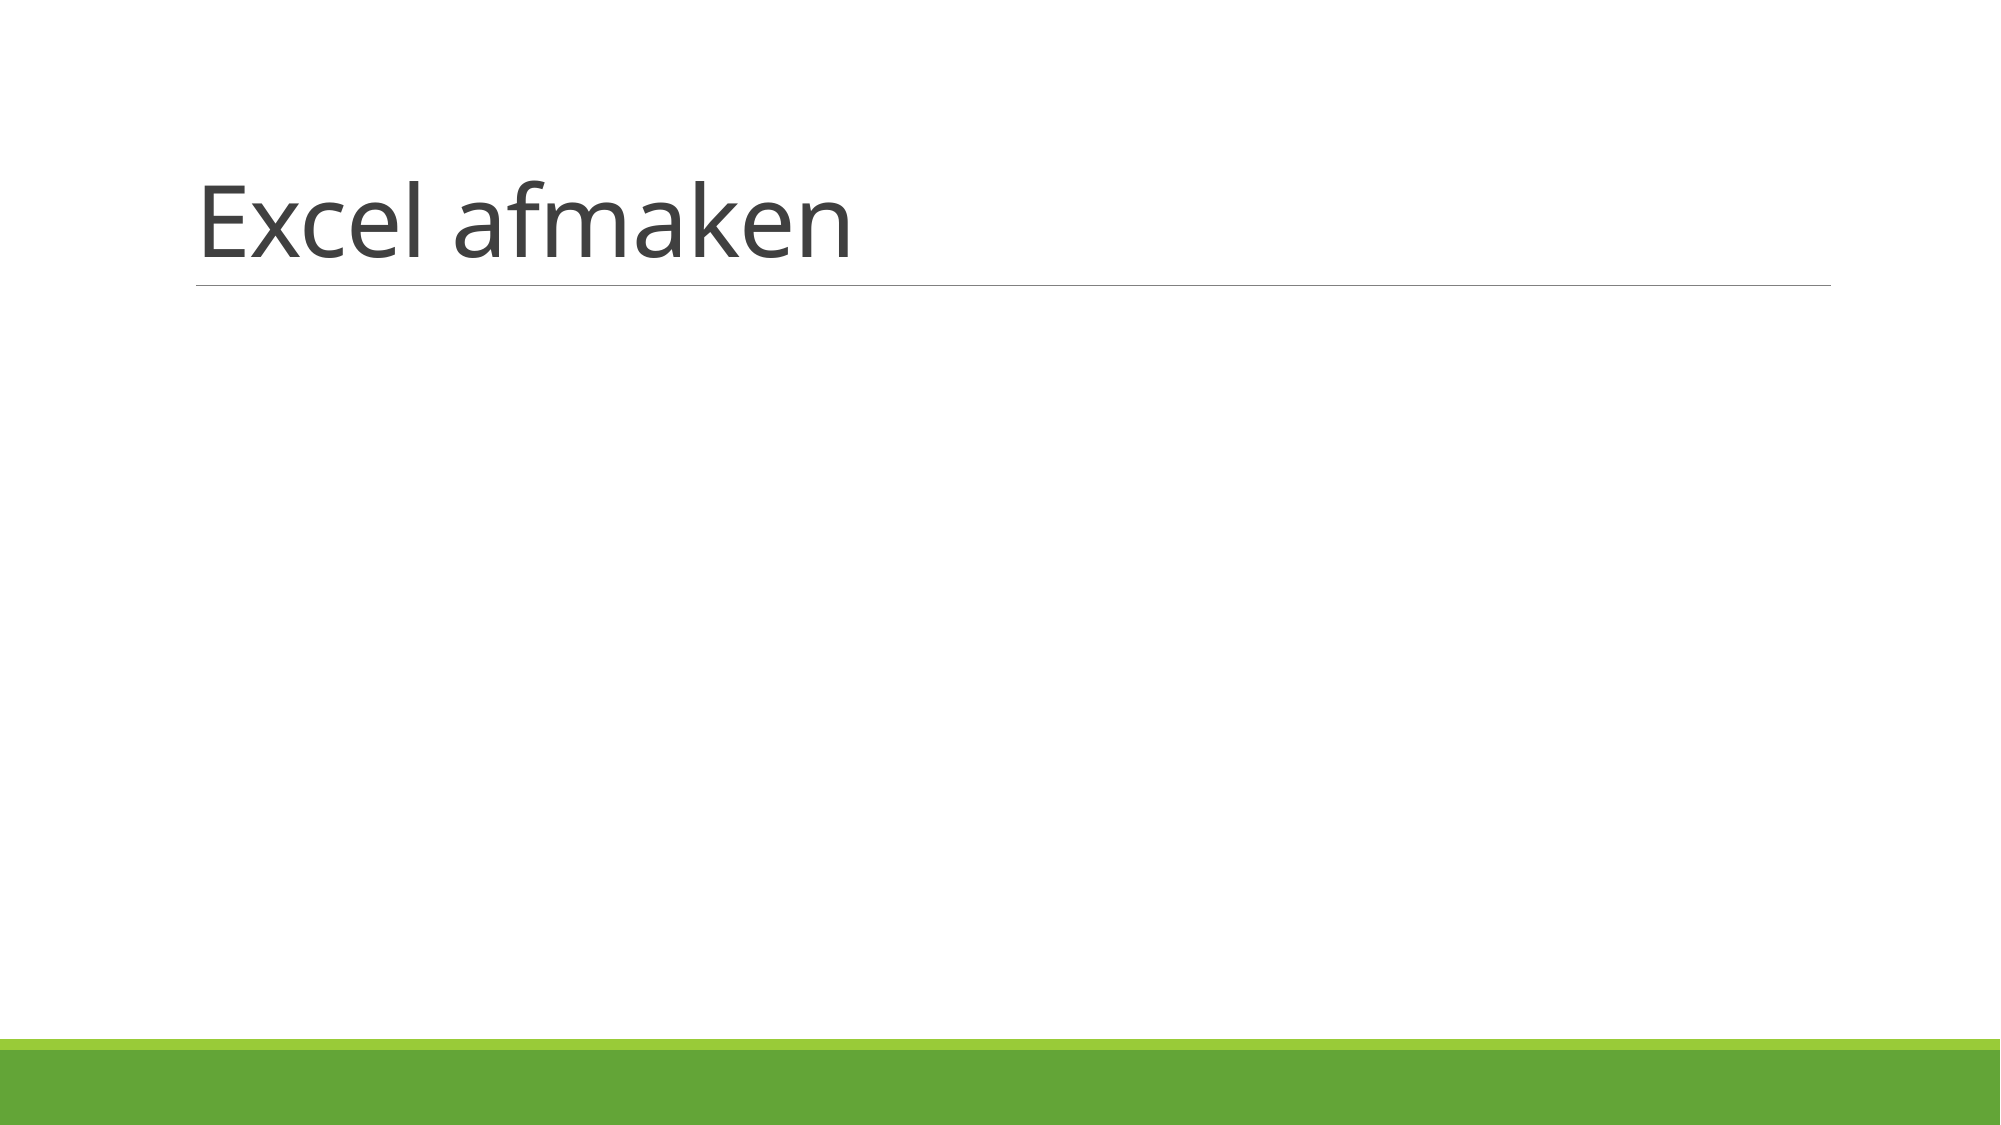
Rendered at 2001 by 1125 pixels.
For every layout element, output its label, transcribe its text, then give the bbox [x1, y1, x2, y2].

title Excel afmaken [180, 47, 1830, 285]
